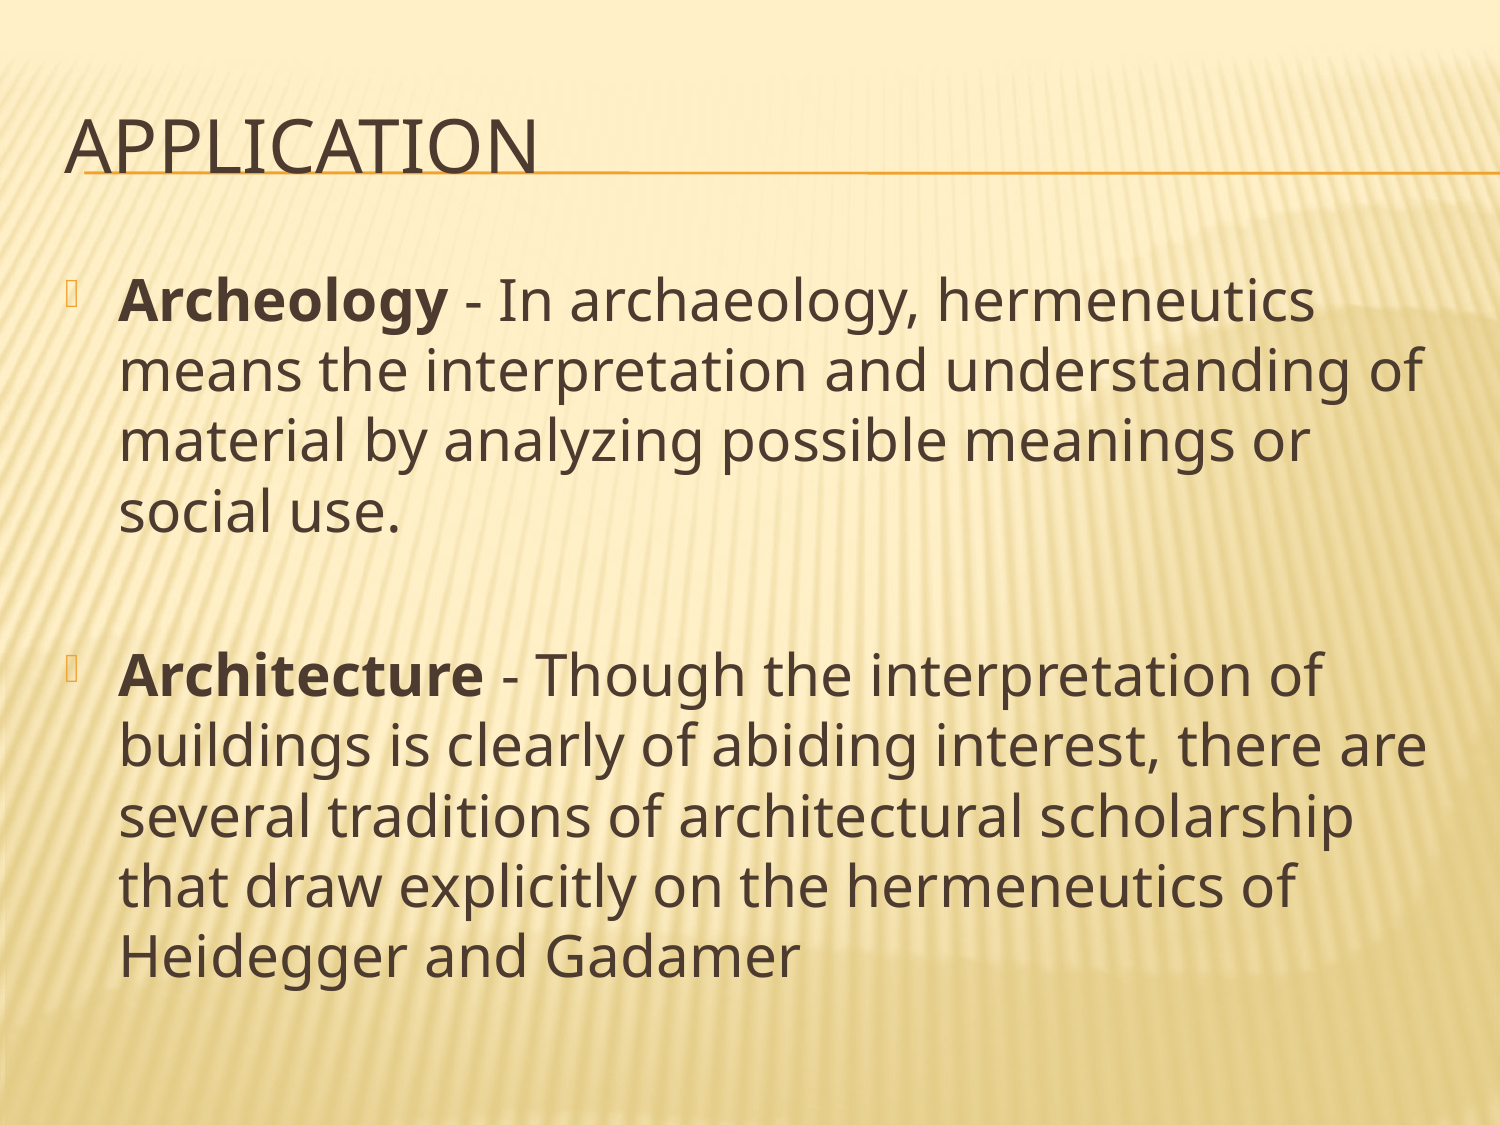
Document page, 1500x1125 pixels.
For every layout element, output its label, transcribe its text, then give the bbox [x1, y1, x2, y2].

title Application [50, 75, 1475, 213]
list Archeology - In archaeology, hermeneutics means the interpretation and understanding of material by analyzing possible meanings or social use. Architecture - Though the interpretation of buildings is clearly of abiding interest, there are several traditions of architectural scholarship that draw explicitly on the hermeneutics of Heidegger and Gadamer [50, 254, 1475, 998]
